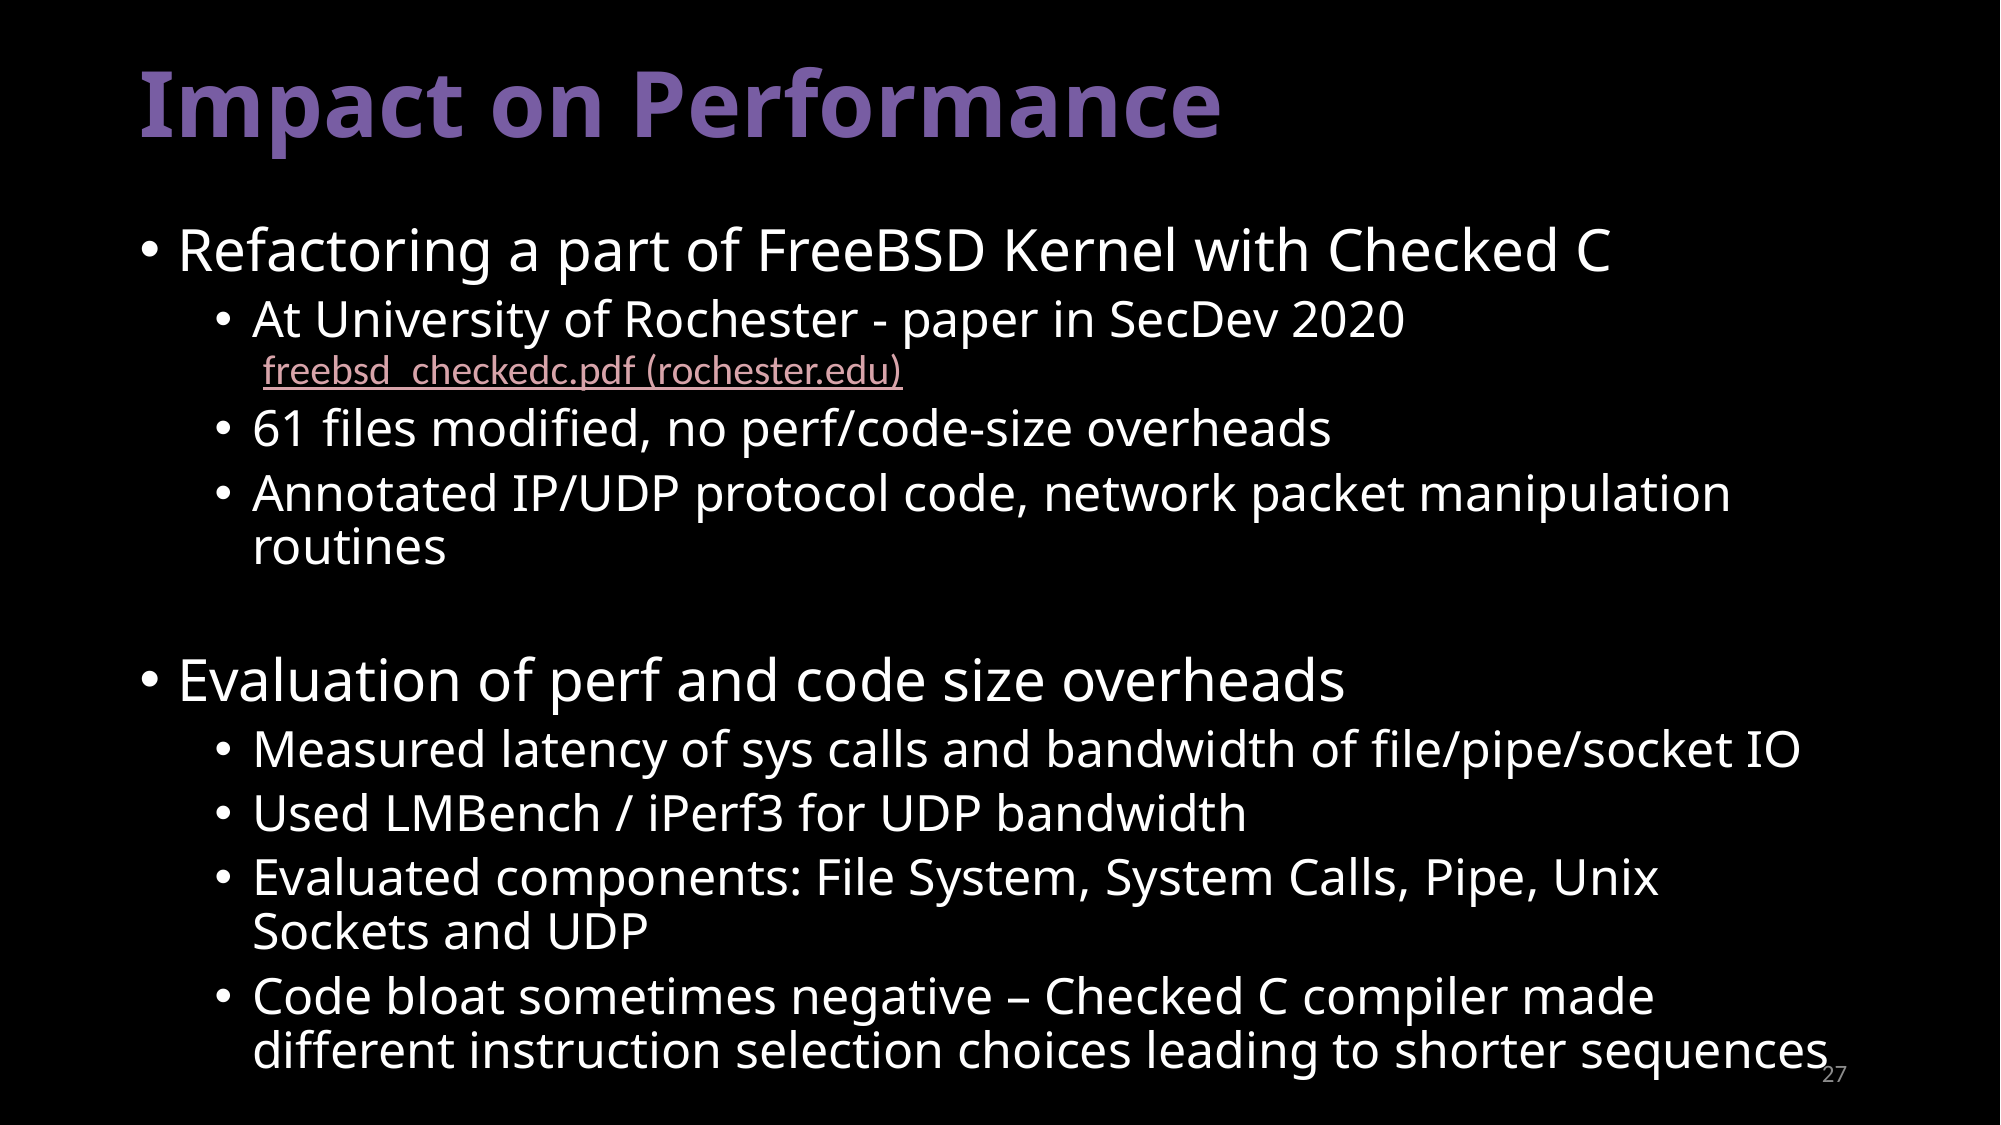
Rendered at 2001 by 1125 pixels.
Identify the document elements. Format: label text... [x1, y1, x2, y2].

slide_number 27 [1412, 1042, 1863, 1103]
title Impact on Performance [124, 0, 1850, 217]
list Refactoring a part of FreeBSD Kernel with Checked C At University of Rochester - paper in SecDev 2020 freebsd_checkedc.pdf (rochester.edu) 61 files modified, no perf/code-size overheads Annotated IP/UDP protocol code, network packet manipulation routines Evaluation of perf and code size overheads Measured latency of sys calls and bandwidth of file/pipe/socket IO Used LMBench / iPerf3 for UDP bandwidth Evaluated components: File System, System Calls, Pipe, Unix Sockets and UDP Code bloat sometimes negative – Checked C compiler made different instruction selection choices leading to shorter sequences [124, 217, 1850, 1125]
